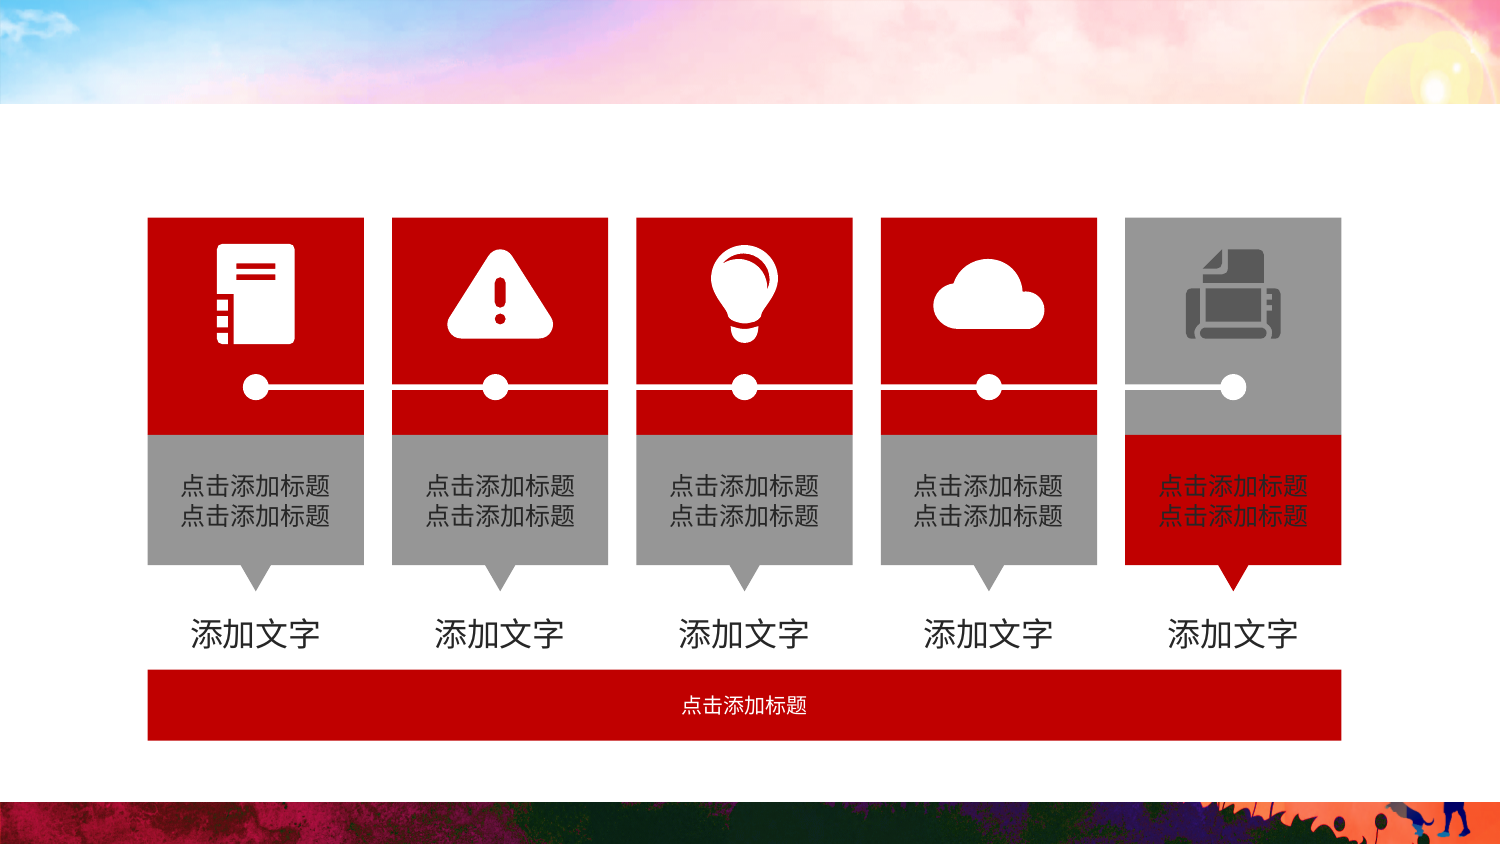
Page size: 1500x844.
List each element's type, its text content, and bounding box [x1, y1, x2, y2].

text_box 点击添加标题 点击添加标题 [147, 434, 365, 566]
text_box [391, 401, 609, 434]
text_box [972, 564, 1006, 594]
text_box [1124, 217, 1342, 434]
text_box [242, 374, 1247, 401]
text_box [483, 564, 518, 594]
text_box [147, 217, 365, 434]
text_box [880, 217, 1098, 374]
text_box [238, 564, 273, 594]
text_box [727, 564, 762, 594]
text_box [216, 243, 295, 345]
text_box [711, 245, 778, 343]
text_box [391, 217, 609, 374]
text_box [933, 258, 1045, 329]
text_box 点击添加标题 点击添加标题 [635, 434, 854, 566]
text_box 添加文字 [179, 607, 333, 658]
text_box [880, 401, 1098, 434]
text_box [1216, 564, 1251, 594]
text_box 点击添加标题 点击添加标题 [391, 434, 609, 566]
text_box 点击添加标题 [147, 669, 1342, 742]
text_box 点击添加标题 点击添加标题 [1124, 434, 1342, 566]
picture [0, 0, 1500, 104]
text_box 添加文字 [1156, 607, 1310, 658]
text_box [447, 249, 554, 339]
text_box [635, 217, 854, 374]
text_box 添加文字 [423, 607, 577, 658]
text_box 添加文字 [667, 607, 822, 658]
picture [0, 802, 1500, 844]
text_box [635, 401, 854, 434]
text_box 点击添加标题 点击添加标题 [880, 434, 1098, 566]
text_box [1185, 249, 1281, 339]
text_box 添加文字 [912, 607, 1066, 658]
